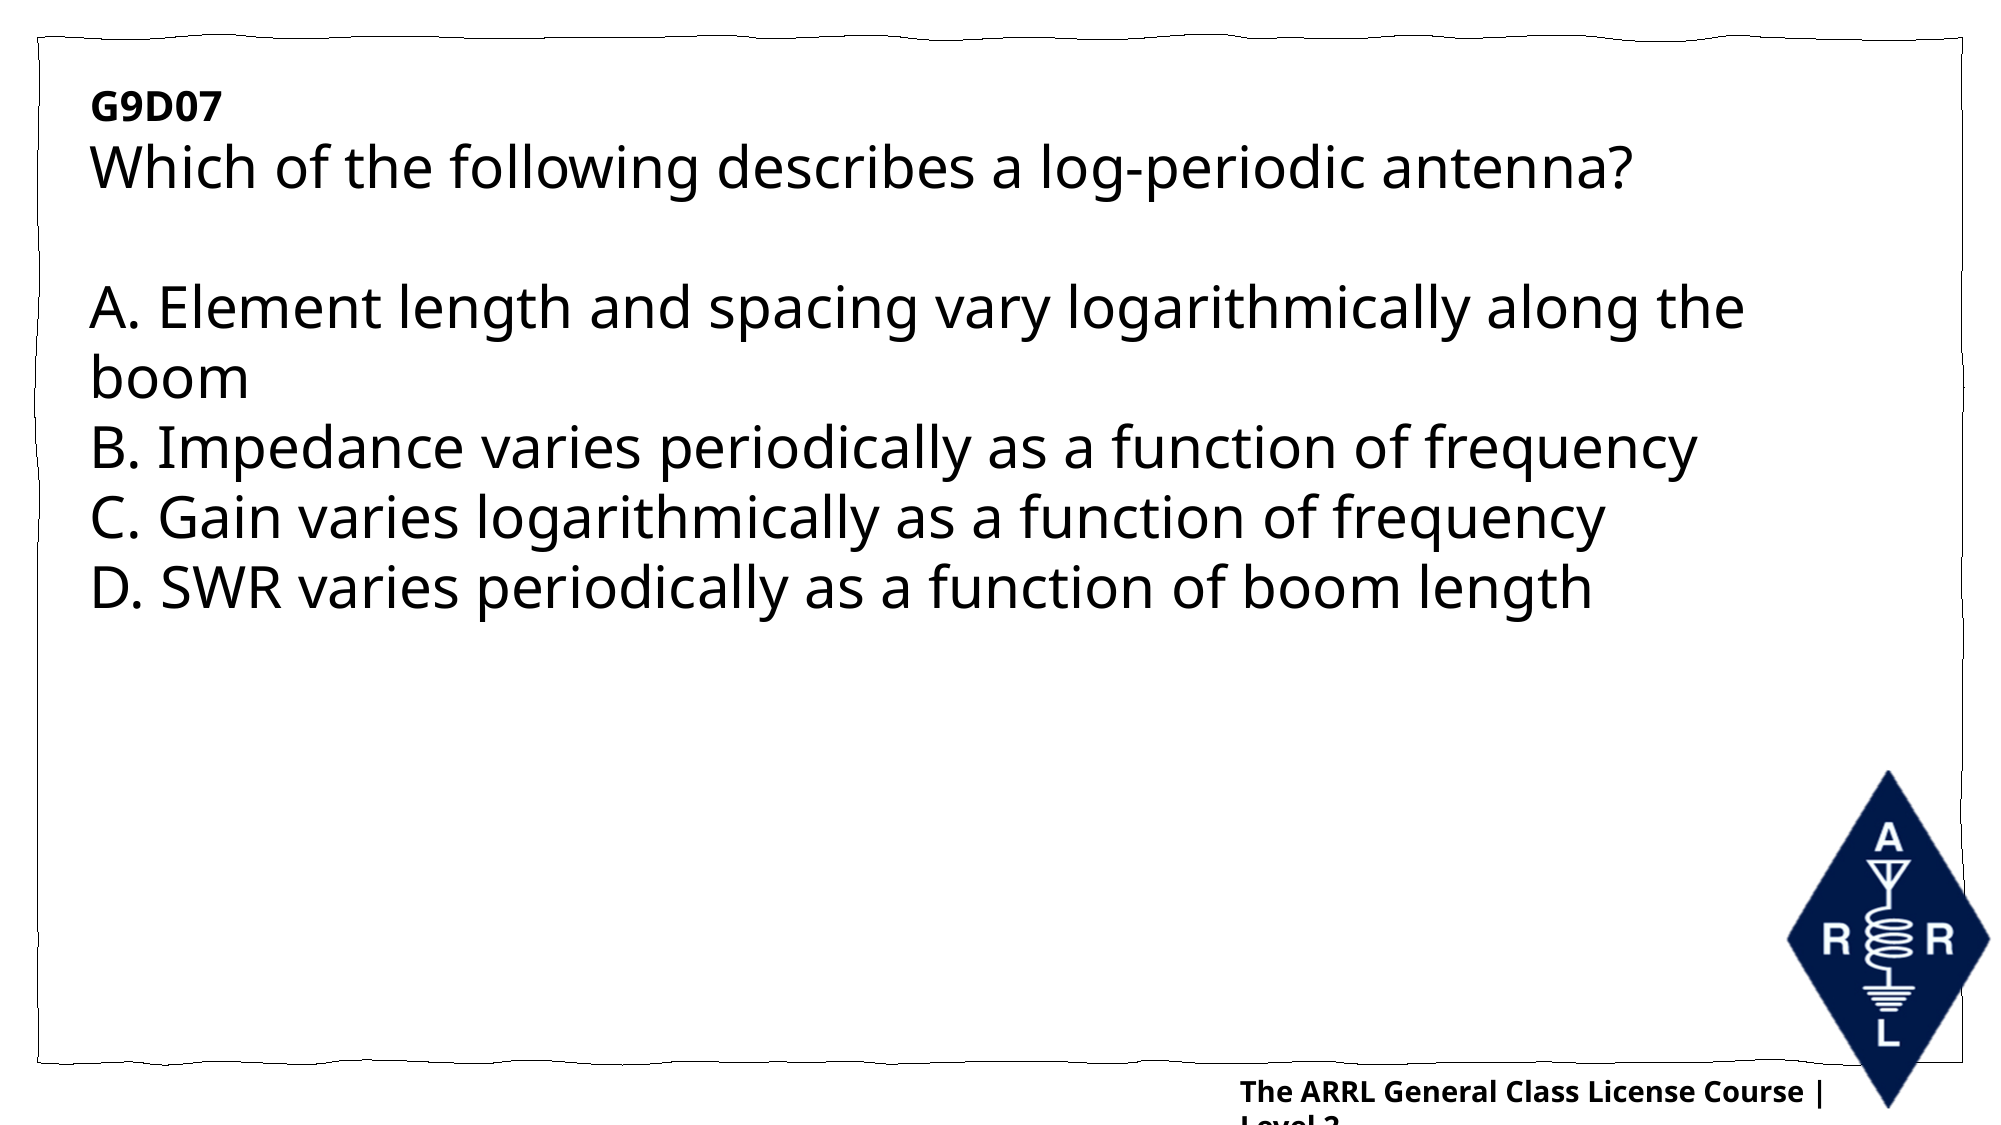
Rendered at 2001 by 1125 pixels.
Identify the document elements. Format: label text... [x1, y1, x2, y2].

picture [1773, 752, 1999, 1125]
text_box G9D07 Which of the following describes a log-periodic antenna? A. Element length and spacing vary logarithmically along the boom B. Impedance varies periodically as a function of frequency C. Gain varies logarithmically as a function of frequency D. SWR varies periodically as a function of boom length [75, 72, 1850, 628]
